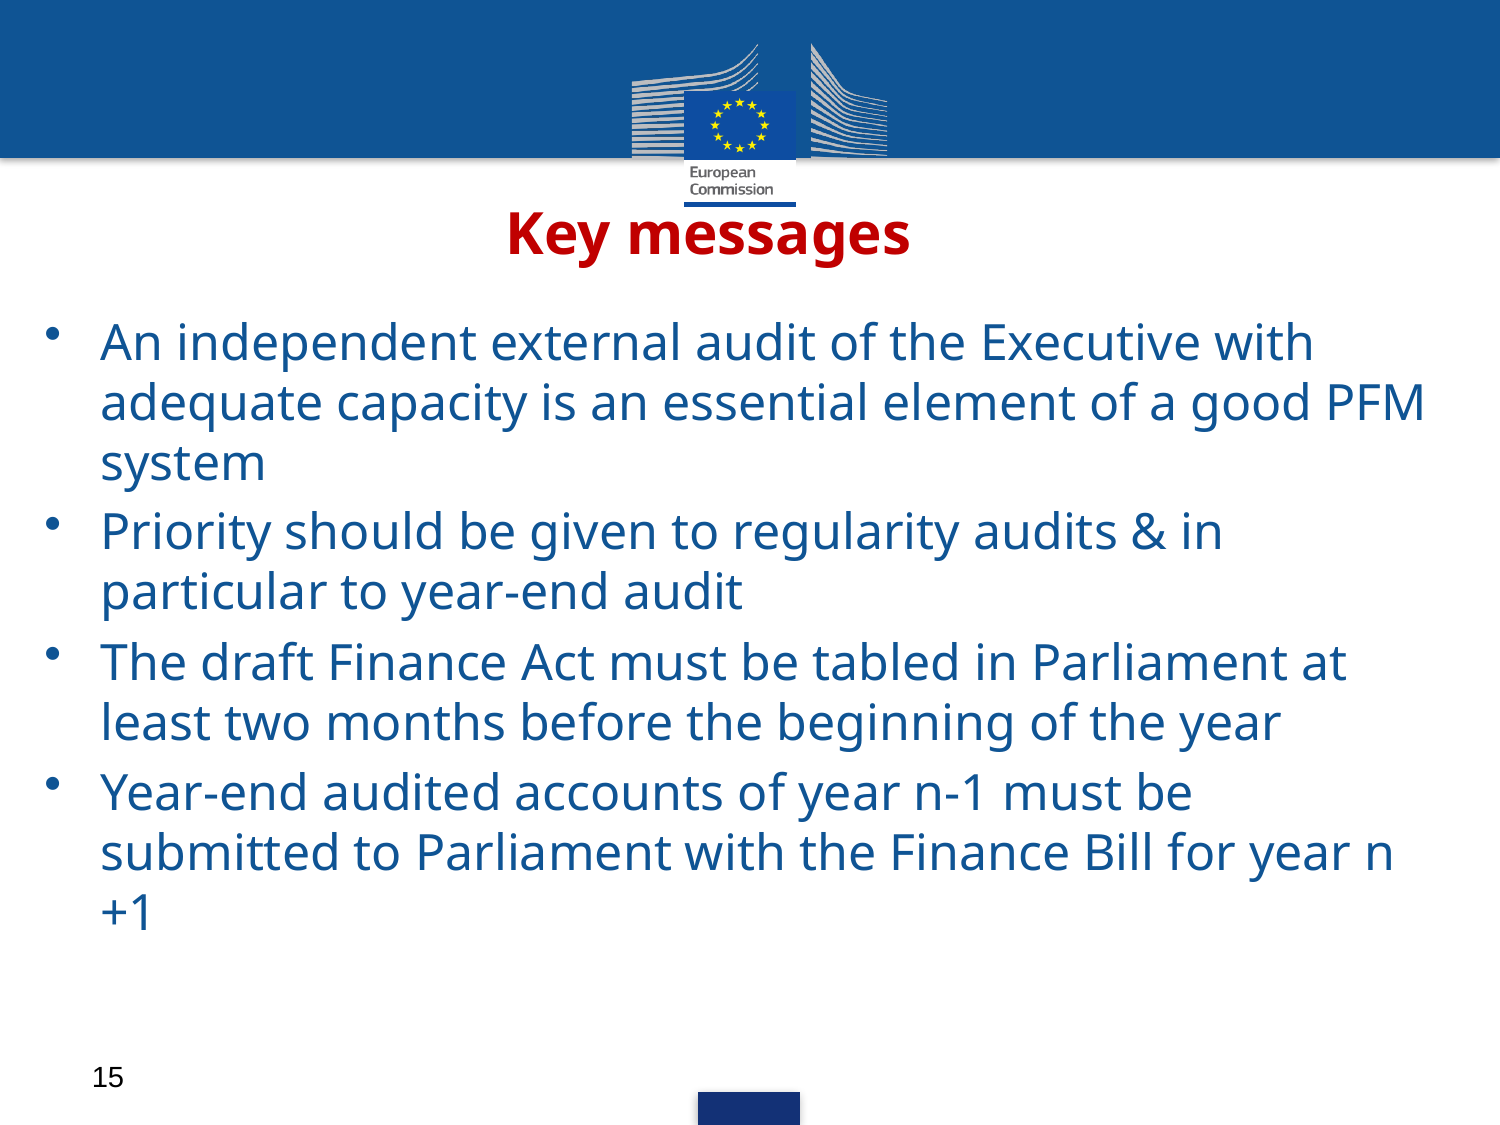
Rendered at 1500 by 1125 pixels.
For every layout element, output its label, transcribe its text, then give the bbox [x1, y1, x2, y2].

slide_number 15 [76, 1022, 553, 1102]
list An independent external audit of the Executive with adequate capacity is an essential element of a good PFM system Priority should be given to regularity audits & in particular to year-end audit The draft Finance Act must be tabled in Parliament at least two months before the beginning of the year Year-end audited accounts of year n-1 must be submitted to Parliament with the Finance Bill for year n +1 [29, 302, 1459, 1012]
title Key messages [29, 160, 1388, 302]
